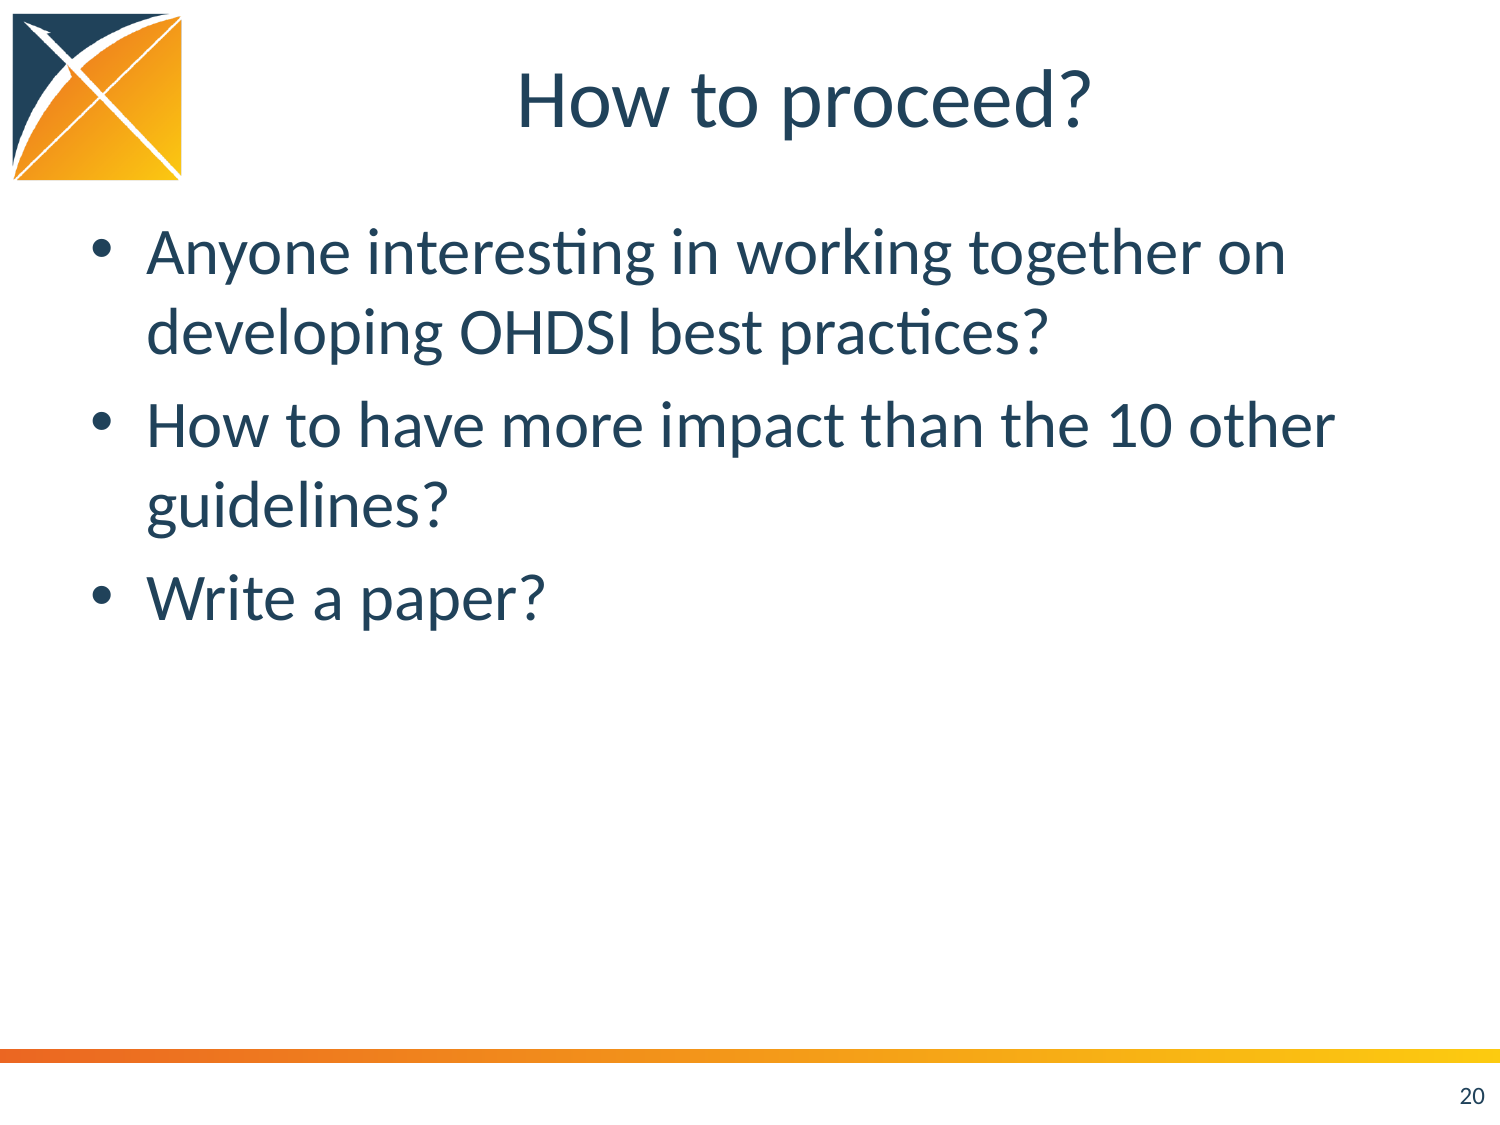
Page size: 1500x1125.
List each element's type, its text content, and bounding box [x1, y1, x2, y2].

picture [0, 0, 206, 200]
slide_number 20 [1149, 1065, 1500, 1125]
list Anyone interesting in working together on developing OHDSI best practices? How to have more impact than the 10 other guidelines? Write a paper? [75, 200, 1425, 1005]
title How to proceed? [187, 24, 1425, 163]
